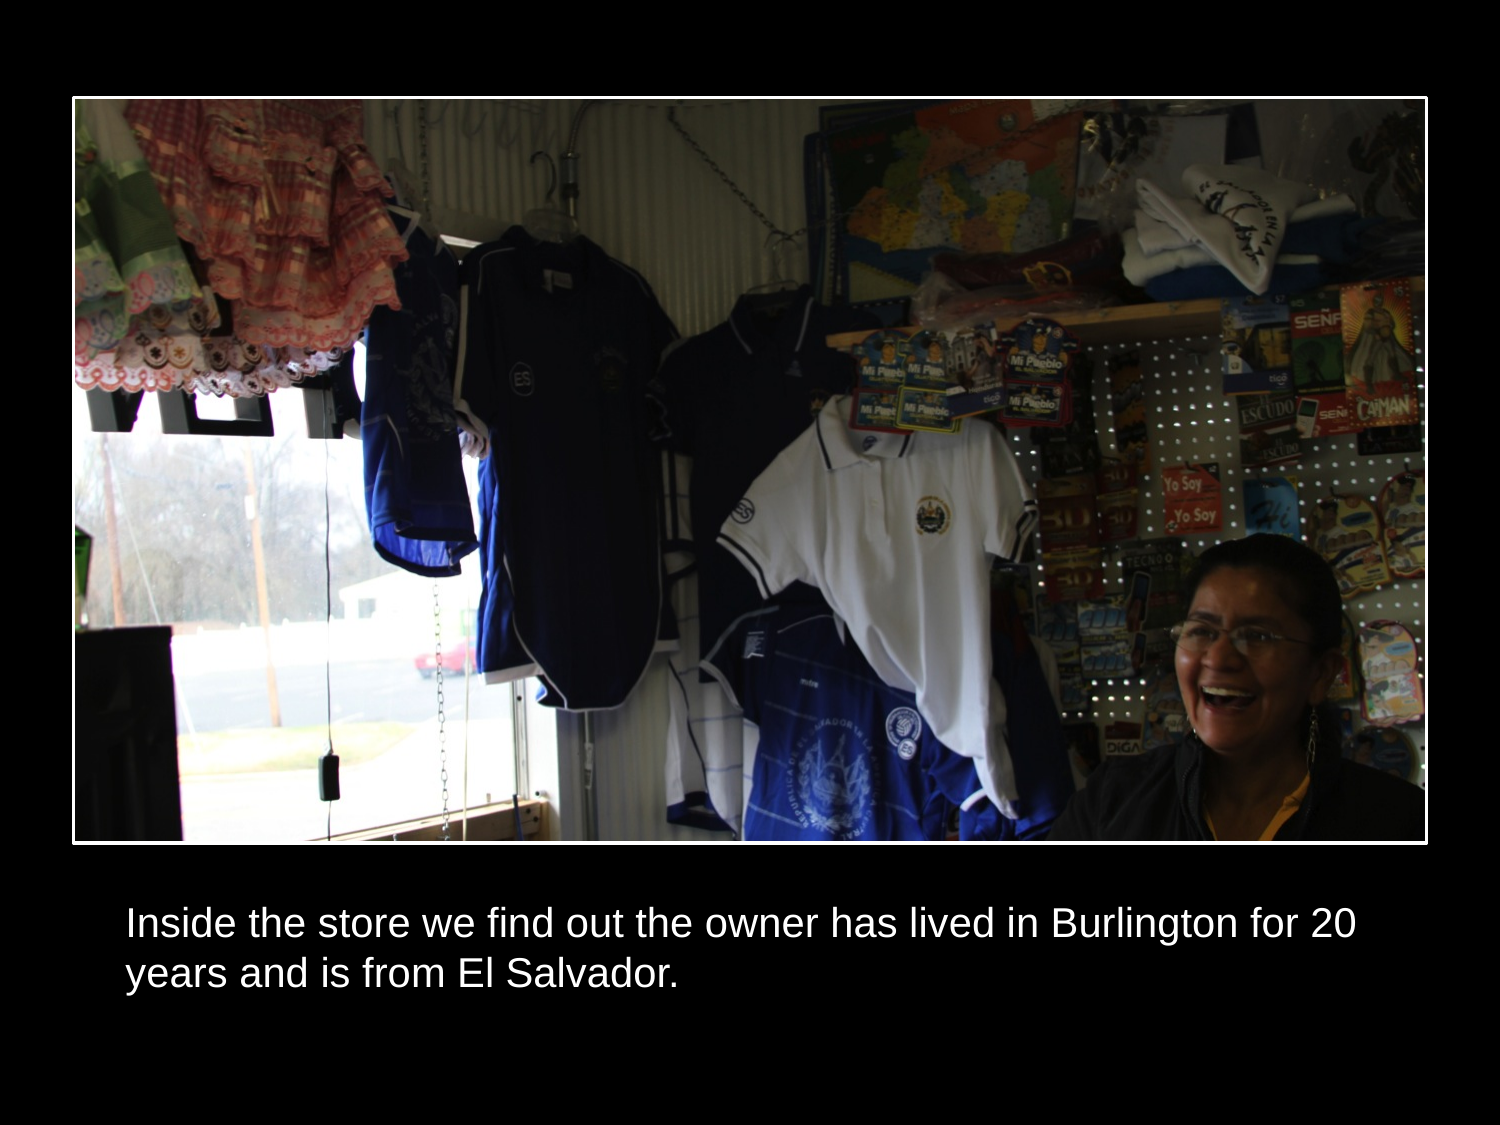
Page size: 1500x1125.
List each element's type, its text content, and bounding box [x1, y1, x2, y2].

text_box Inside the store we find out the owner has lived in Burlington for 20 years and is from El Salvador. [110, 888, 1399, 1054]
picture [74, 98, 1426, 842]
